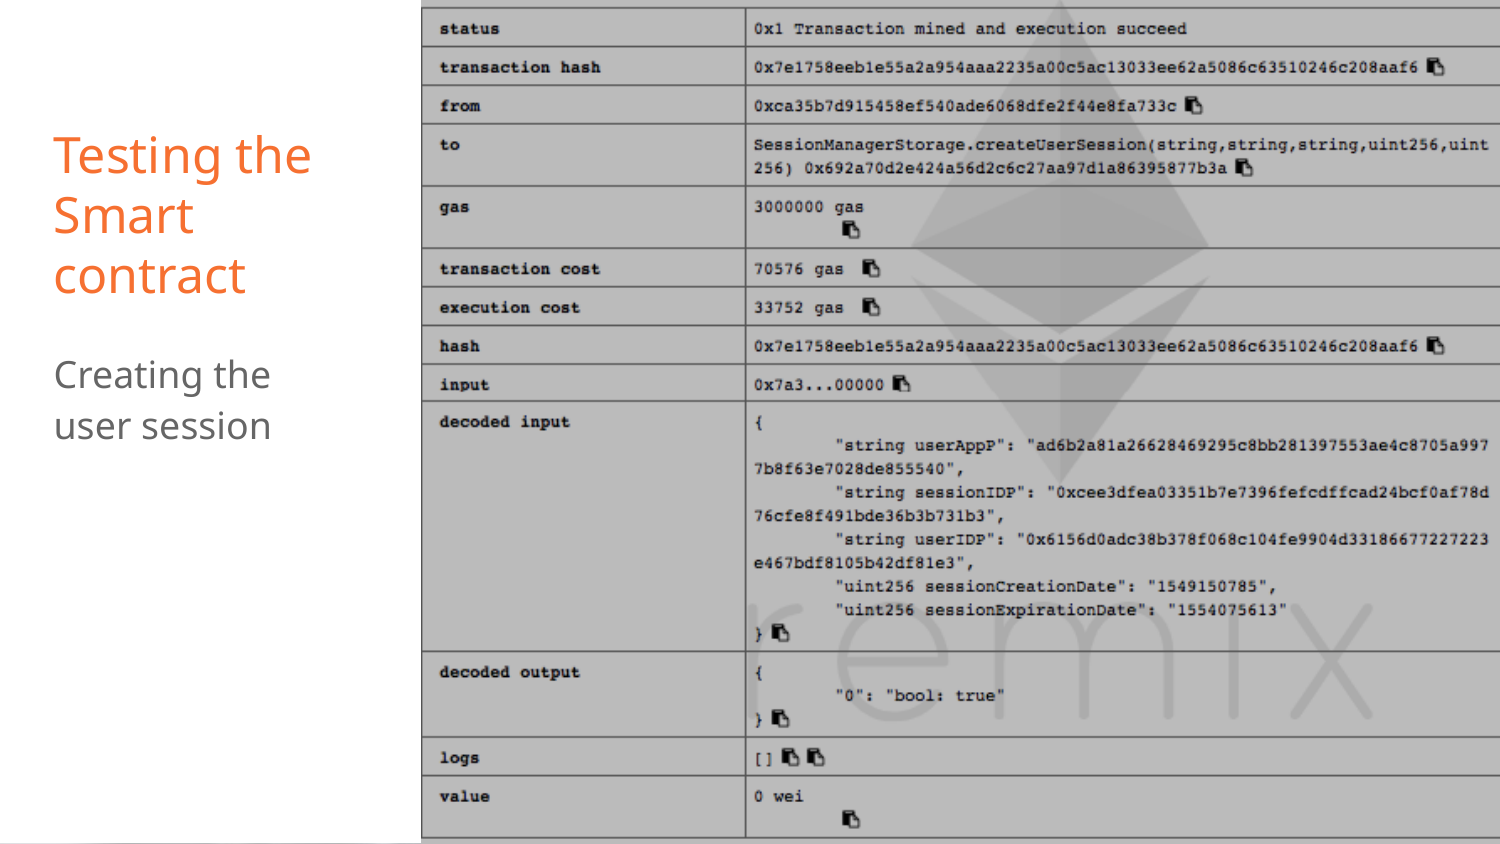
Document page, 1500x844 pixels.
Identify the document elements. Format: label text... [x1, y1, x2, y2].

picture [421, 0, 1500, 844]
list Creating the user session [38, 328, 375, 748]
title Testing the Smart contract [38, 94, 375, 319]
